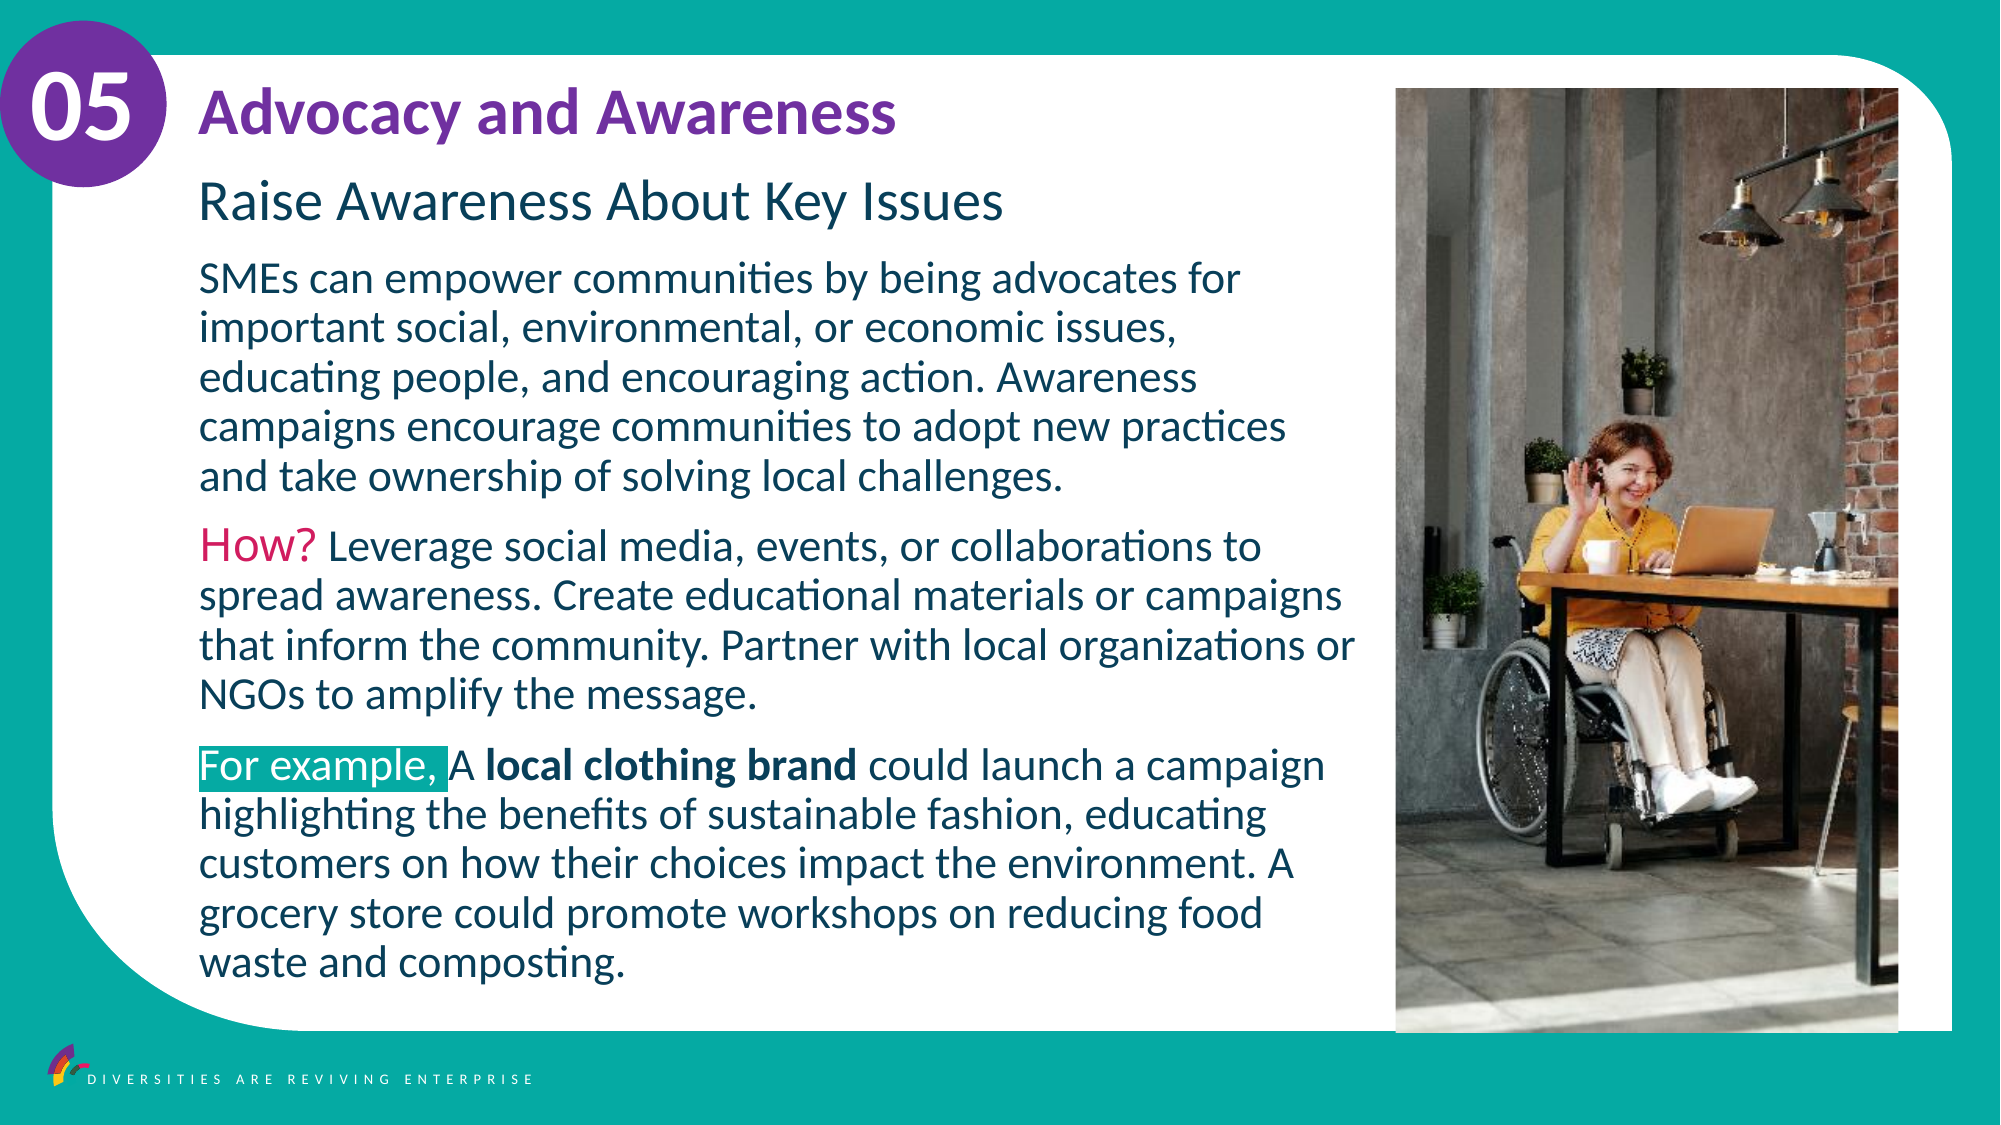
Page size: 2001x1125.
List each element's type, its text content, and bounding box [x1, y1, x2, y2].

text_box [0, 20, 167, 188]
list Advocacy and Awareness Raise Awareness About Key Issues SMEs can empower communities by being advocates for important social, environmental, or economic issues, educating people, and encouraging action. Awareness campaigns encourage communities to adopt new practices and take ownership of solving local challenges. How? Leverage social media, events, or collaborations to spread awareness. Create educational materials or campaigns that inform the community. Partner with local organizations or NGOs to amplify the message. For example, A local clothing brand could launch a campaign highlighting the benefits of sustainable fashion, educating customers on how their choices impact the environment. A grocery store could promote workshops on reducing food waste and composting. [184, 69, 1379, 702]
picture [1395, 88, 1899, 1033]
